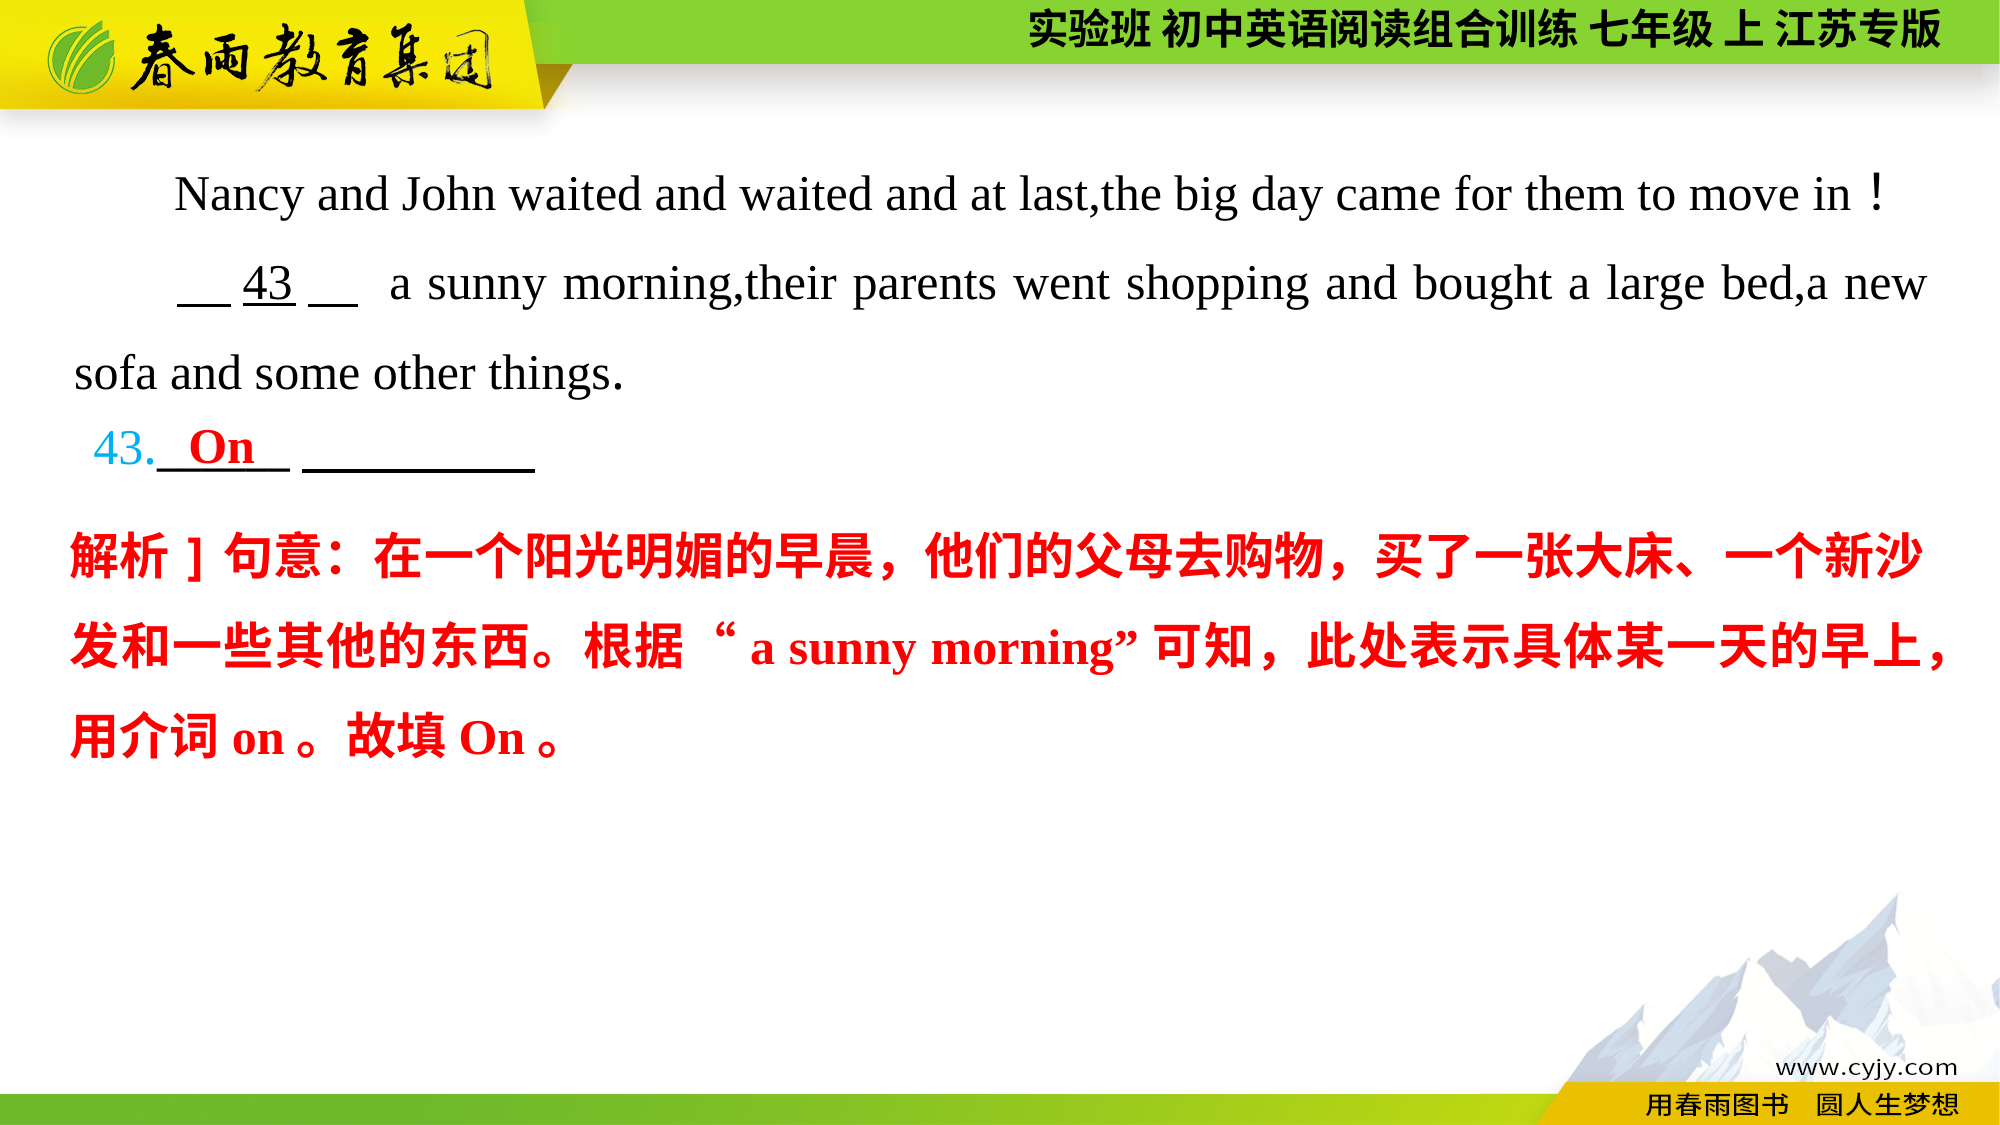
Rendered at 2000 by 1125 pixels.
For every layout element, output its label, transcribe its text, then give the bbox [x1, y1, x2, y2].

text_box 解析]句意：在一个阳光明媚的早晨，他们的父母去购物，买了一张大床、一个新沙发和一些其他的东西。根据“a sunny morning”可知，此处表示具体某一天的早上，用介词on。故填On。 [54, 486, 1939, 772]
text_box 43.______ [78, 398, 1078, 484]
text_box On [173, 406, 270, 482]
picture [0, 0, 2000, 1125]
list Nancy and John waited and waited and at last,the big day came for them to move in！ 43 a sunny morning,their parents went shopping and bought a large bed,a new sofa and some other things. [59, 122, 1944, 399]
